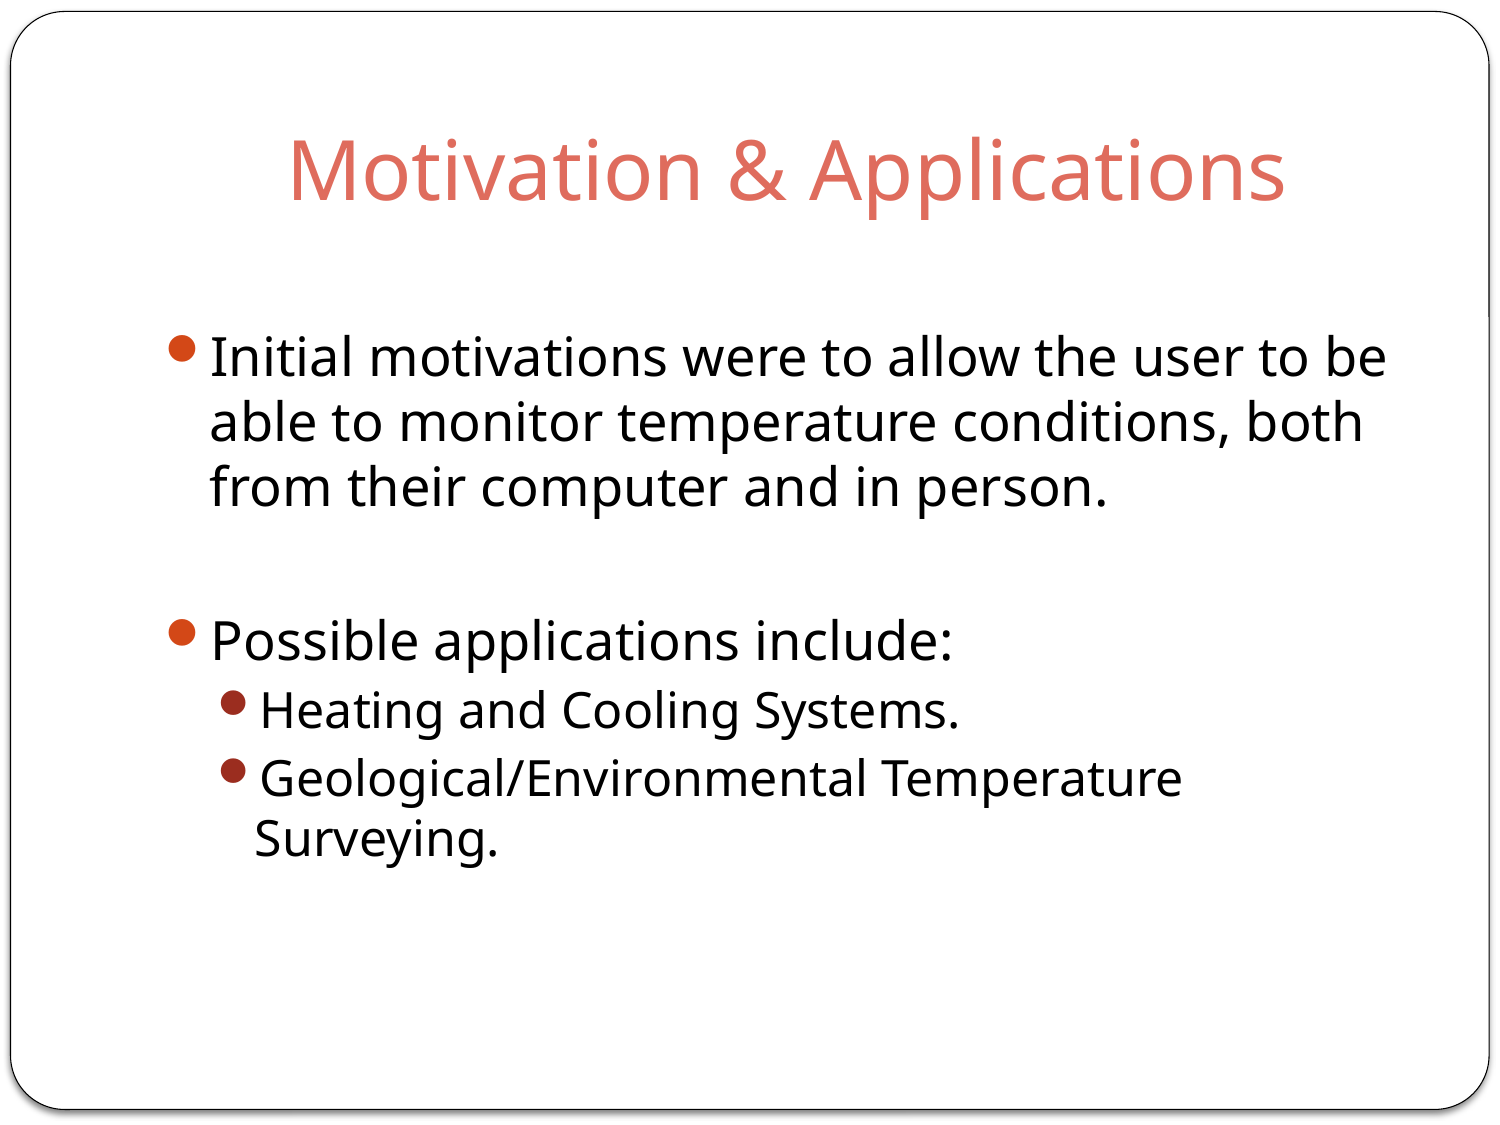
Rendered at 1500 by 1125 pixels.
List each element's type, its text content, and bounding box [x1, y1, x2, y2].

list Initial motivations were to allow the user to be able to monitor temperature conditions, both from their computer and in person. Possible applications include: Heating and Cooling Systems. Geological/Environmental Temperature Surveying. [150, 237, 1425, 988]
title Motivation & Applications [150, 45, 1425, 233]
